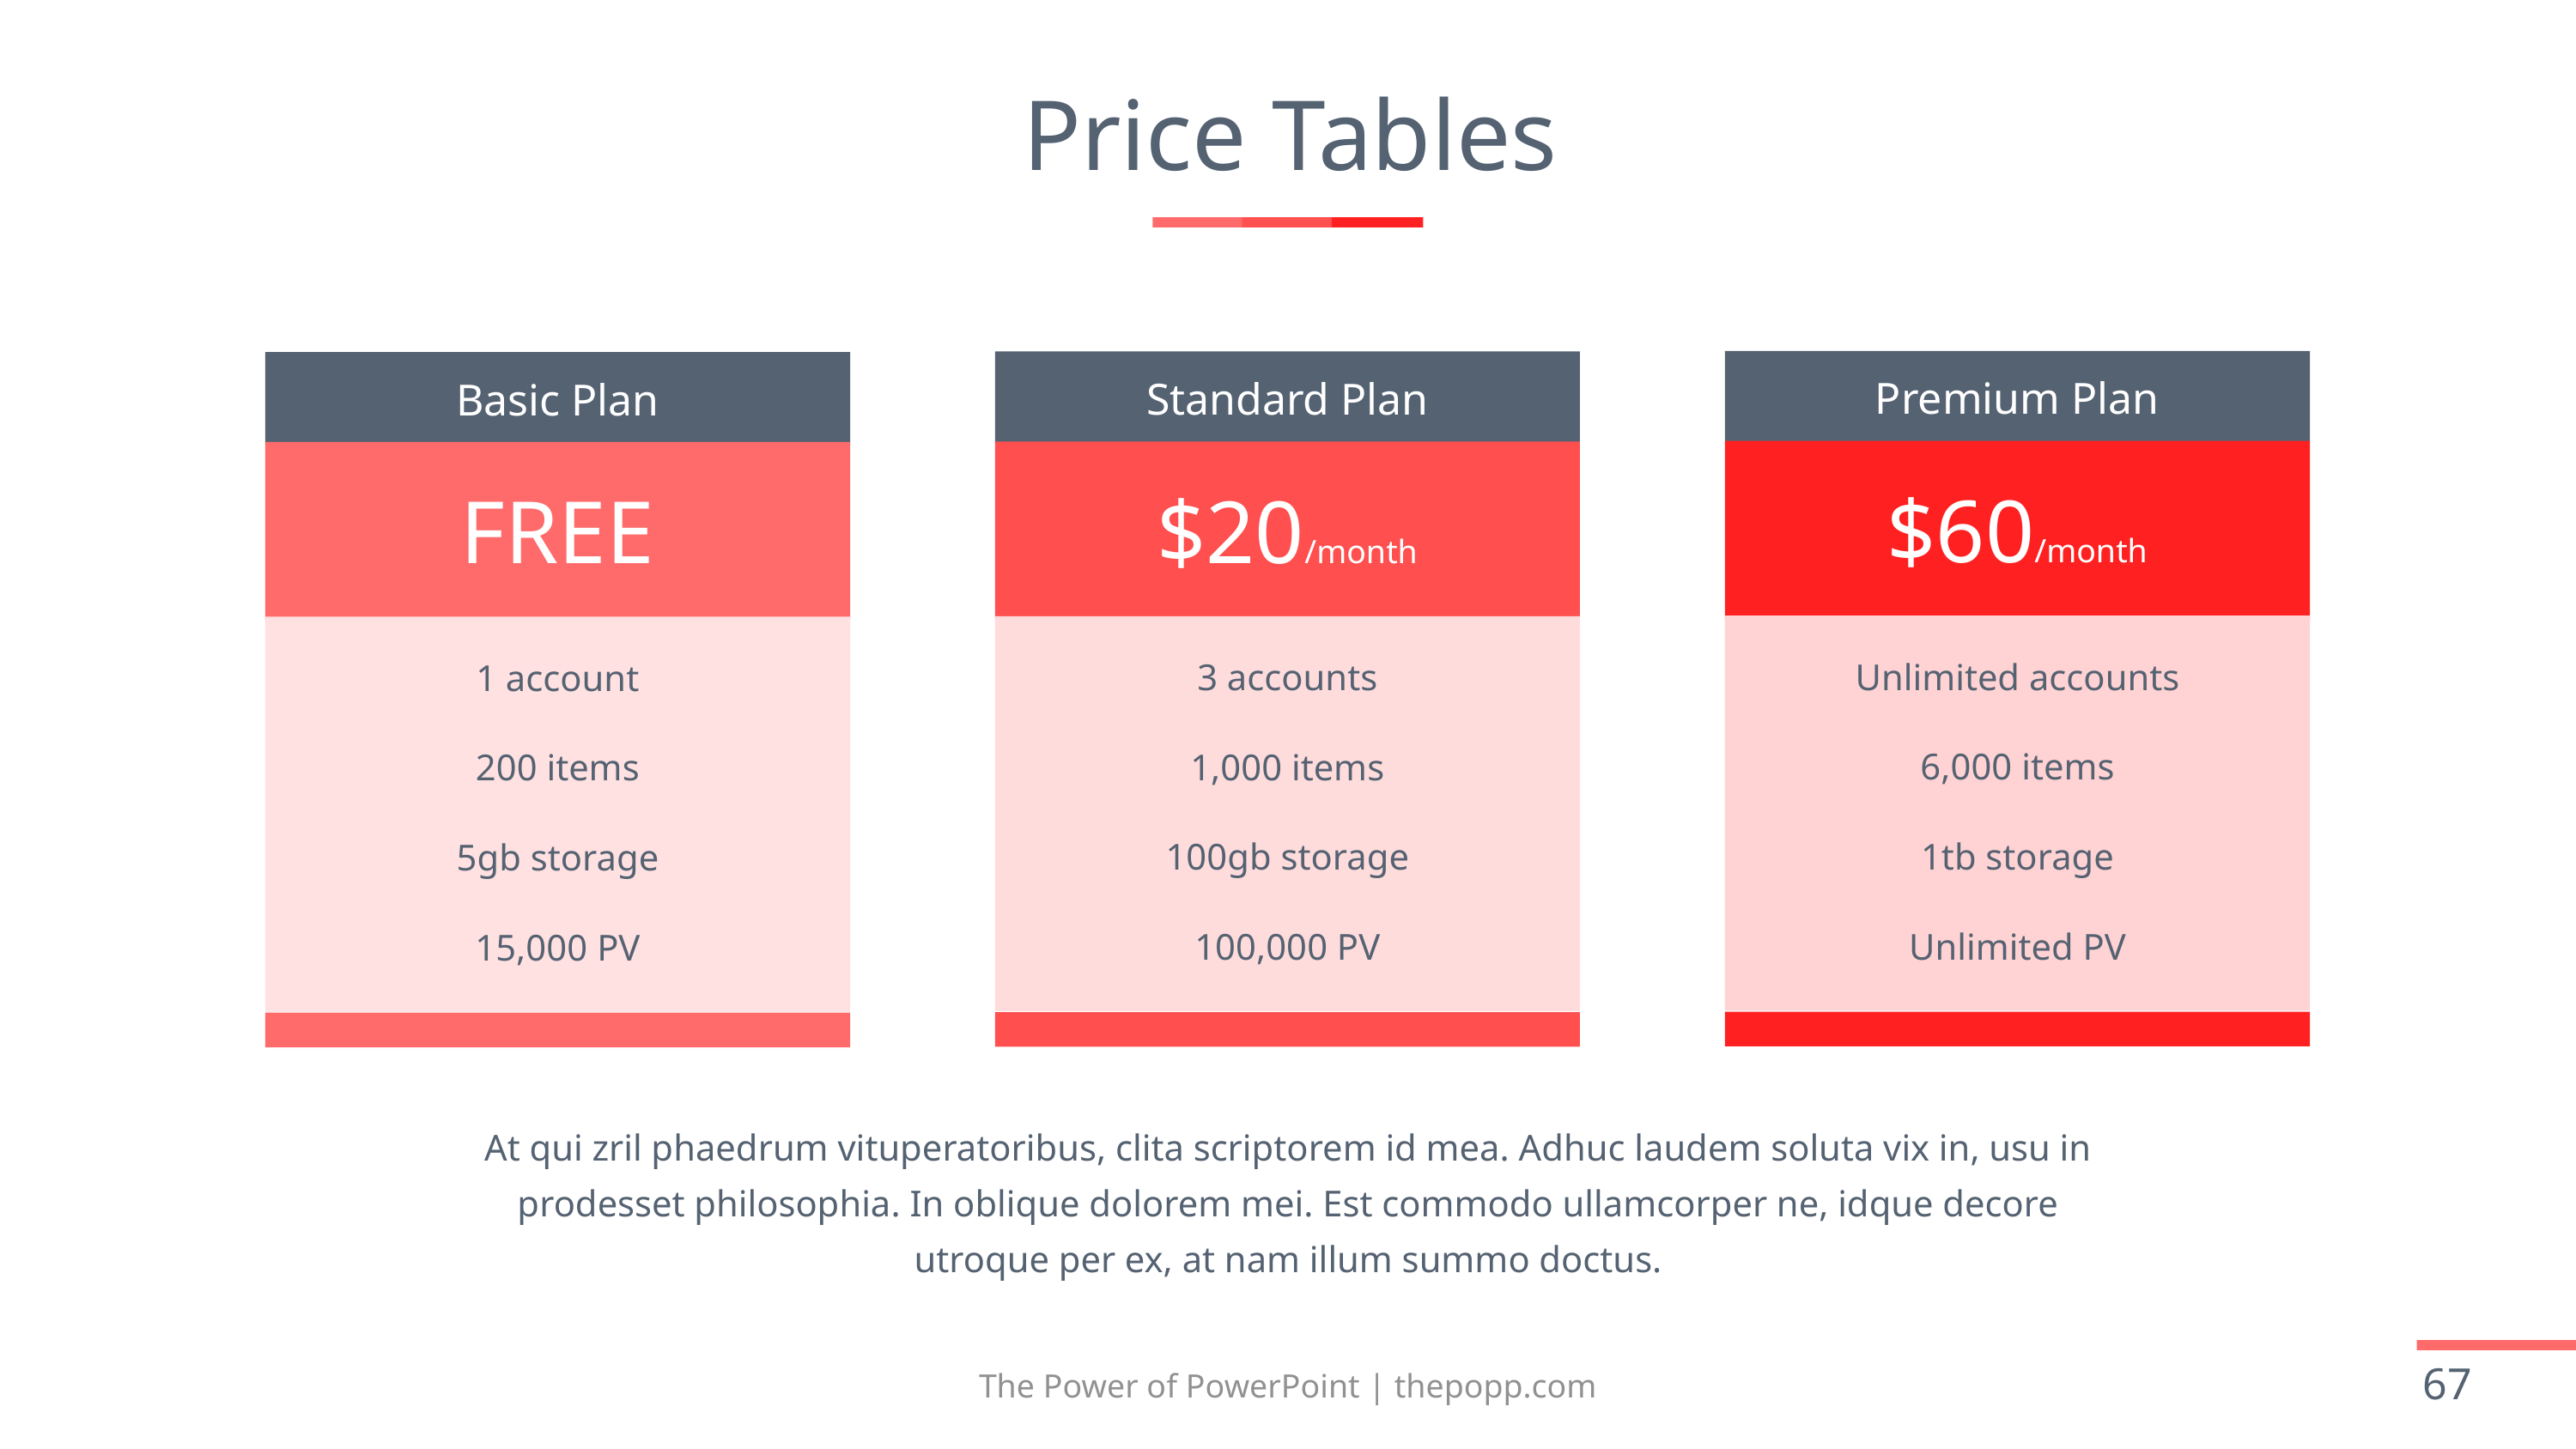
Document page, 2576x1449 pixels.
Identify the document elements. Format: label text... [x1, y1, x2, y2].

list 200 items [264, 730, 851, 804]
list Premium Plan [1724, 351, 2311, 443]
list 6,000 items [1724, 728, 2311, 803]
list 5gb storage [264, 819, 851, 894]
list 100gb storage [994, 818, 1581, 894]
footer The Power of PowerPoint | thepopp.com [853, 1349, 1723, 1427]
list 3 accounts [994, 639, 1581, 714]
list $60/month [1724, 443, 2311, 615]
list $20/month [994, 444, 1581, 615]
list Basic Plan [264, 352, 851, 445]
list Standard Plan [994, 352, 1581, 444]
title Price Tables [69, 49, 2512, 230]
list 100,000 PV [994, 908, 1581, 984]
list 1 account [264, 640, 851, 715]
slide_number 67 [2409, 1351, 2576, 1421]
list 1,000 items [994, 729, 1581, 804]
list FREE [264, 445, 851, 616]
list Unlimited PV [1724, 907, 2311, 983]
list Unlimited accounts [1724, 639, 2311, 714]
list 1tb storage [1724, 818, 2311, 894]
list 15,000 PV [264, 909, 851, 984]
list At qui zril phaedrum vituperatoribus, clita scriptorem id mea. Adhuc laudem soluta vix in, usu in prodesset philosophia. In oblique dolorem mei. Est commodo ullamcorper ne, idque decore utroque per ex, at nam illum summo doctus. [450, 1088, 2126, 1304]
